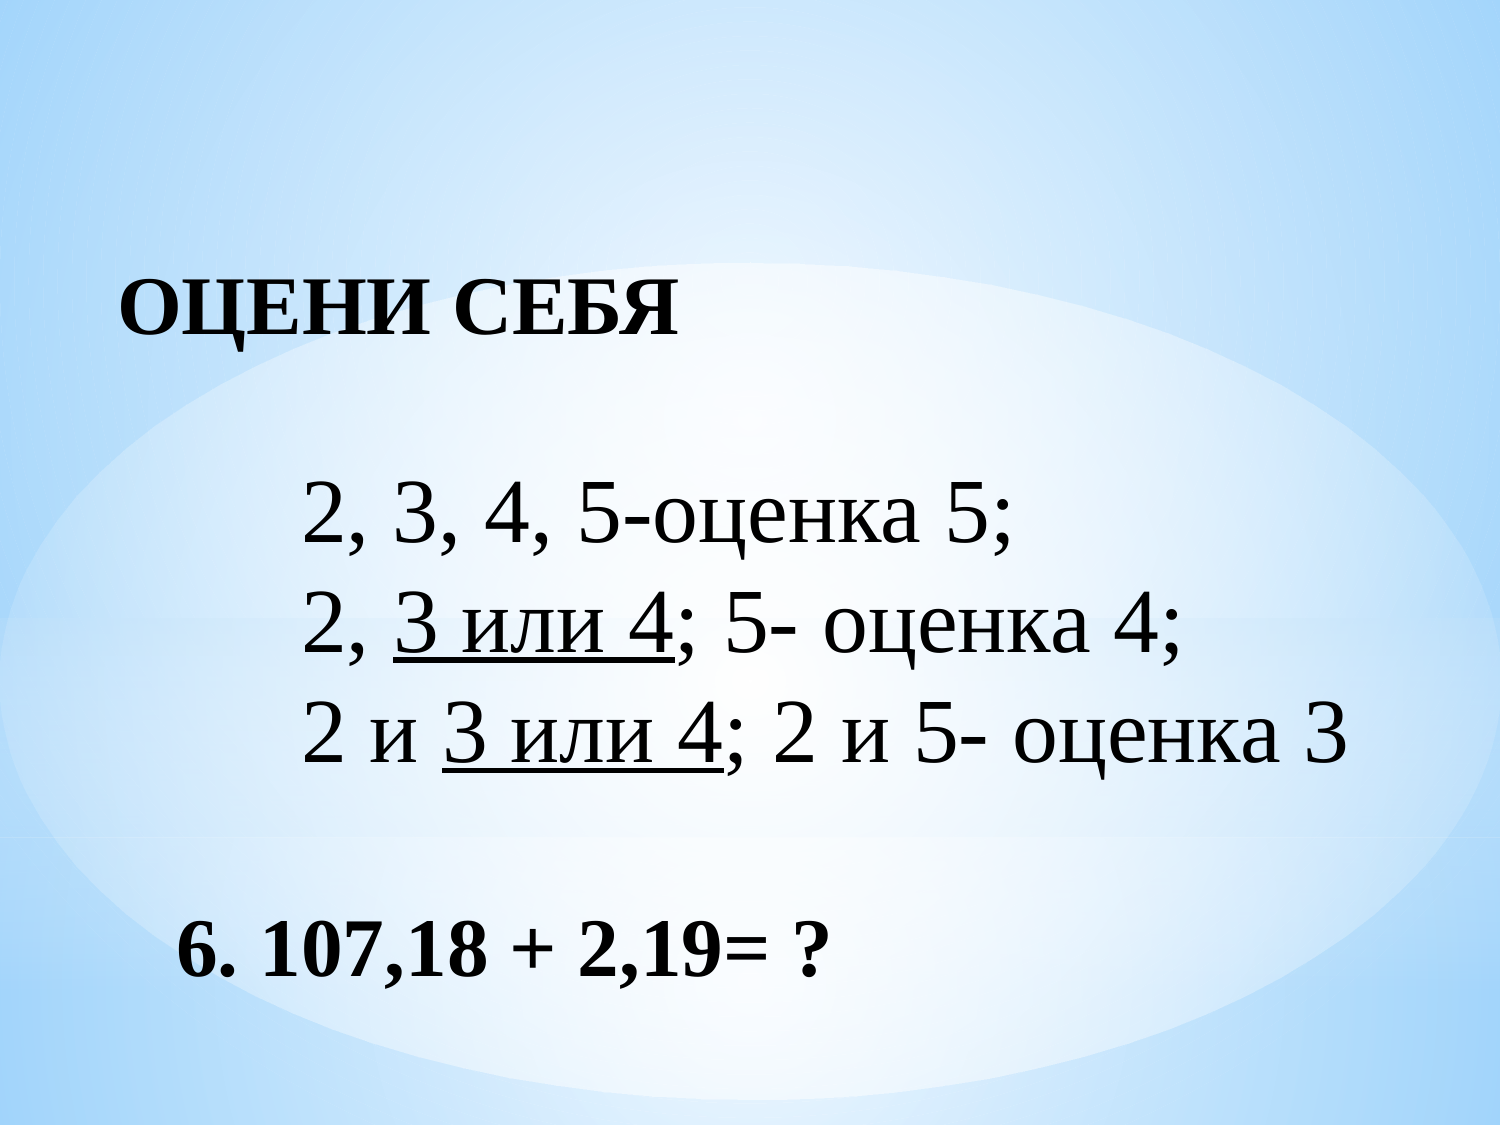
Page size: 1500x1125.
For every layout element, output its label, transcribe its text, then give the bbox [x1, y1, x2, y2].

text_box ОЦЕНИ СЕБЯ 2, 3, 4, 5-оценка 5; 2, 3 или 4; 5- оценка 4; 2 и 3 или 4; 2 и 5- оценка 3 [64, 243, 1388, 789]
text_box 6. 107,18 + 2,19= ? [123, 886, 928, 1001]
